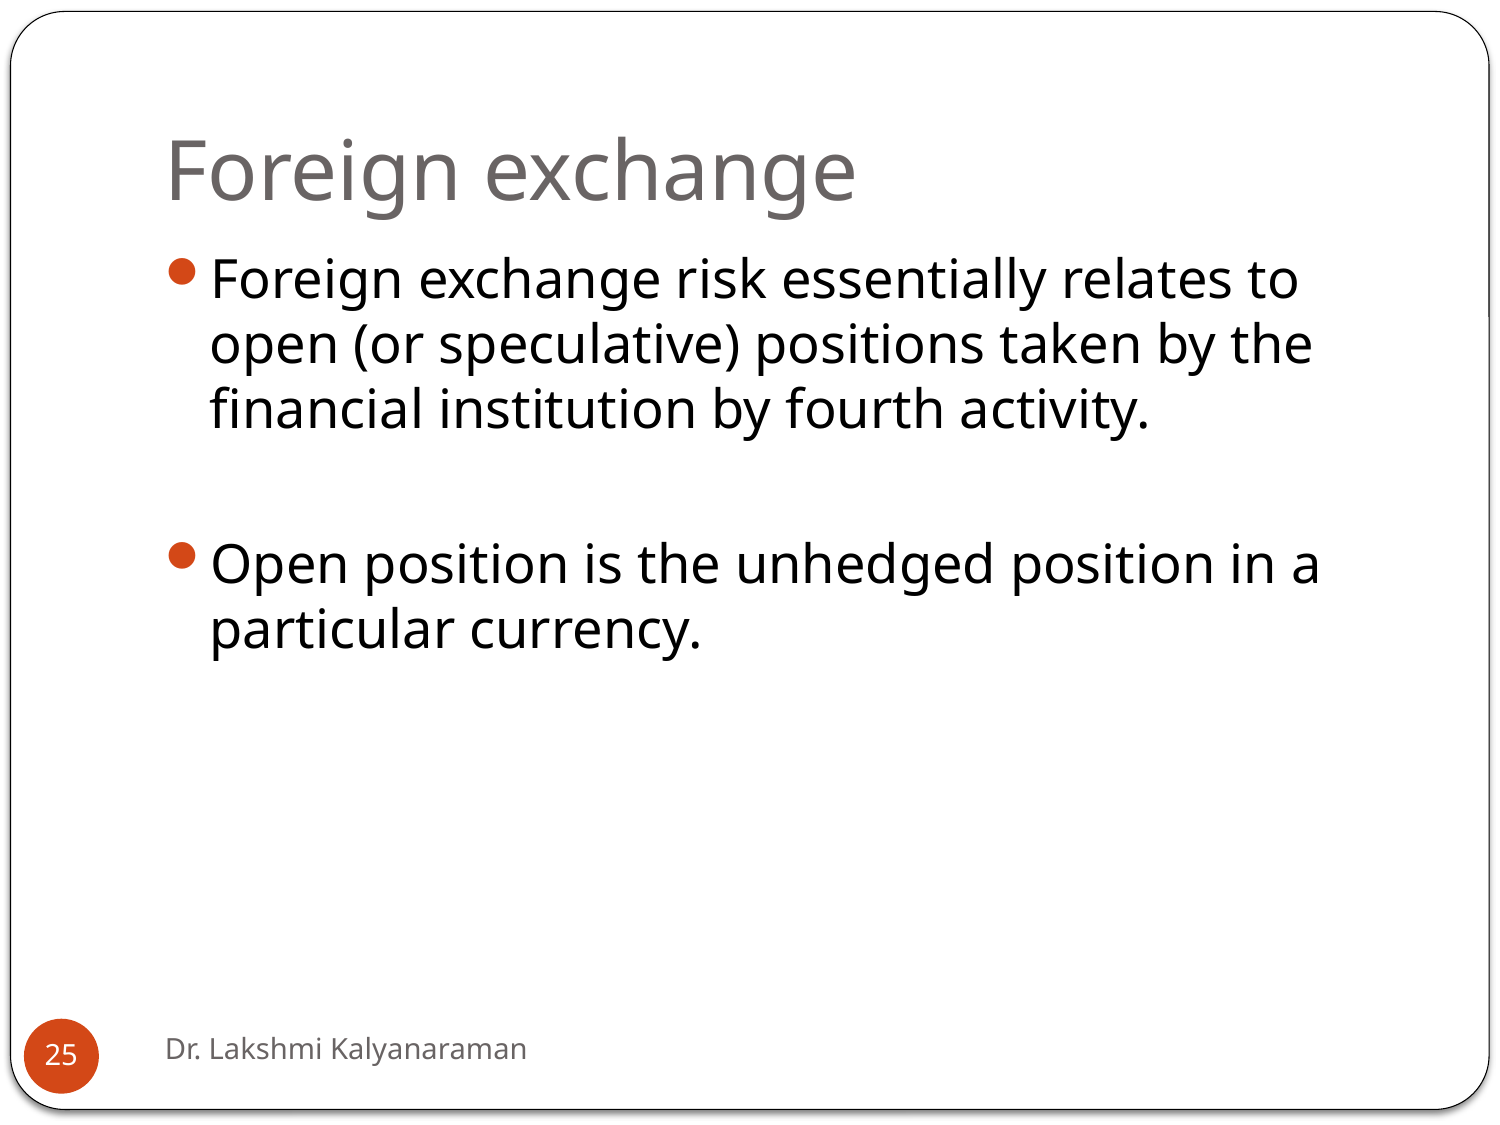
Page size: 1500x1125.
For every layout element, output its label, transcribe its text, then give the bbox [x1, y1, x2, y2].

list Foreign exchange risk essentially relates to open (or speculative) positions taken by the financial institution by fourth activity. Open position is the unhedged position in a particular currency. [150, 237, 1425, 988]
footer Dr. Lakshmi Kalyanaraman [150, 1012, 800, 1088]
title Foreign exchange [150, 45, 1425, 233]
slide_number 25 [23, 1018, 99, 1094]
